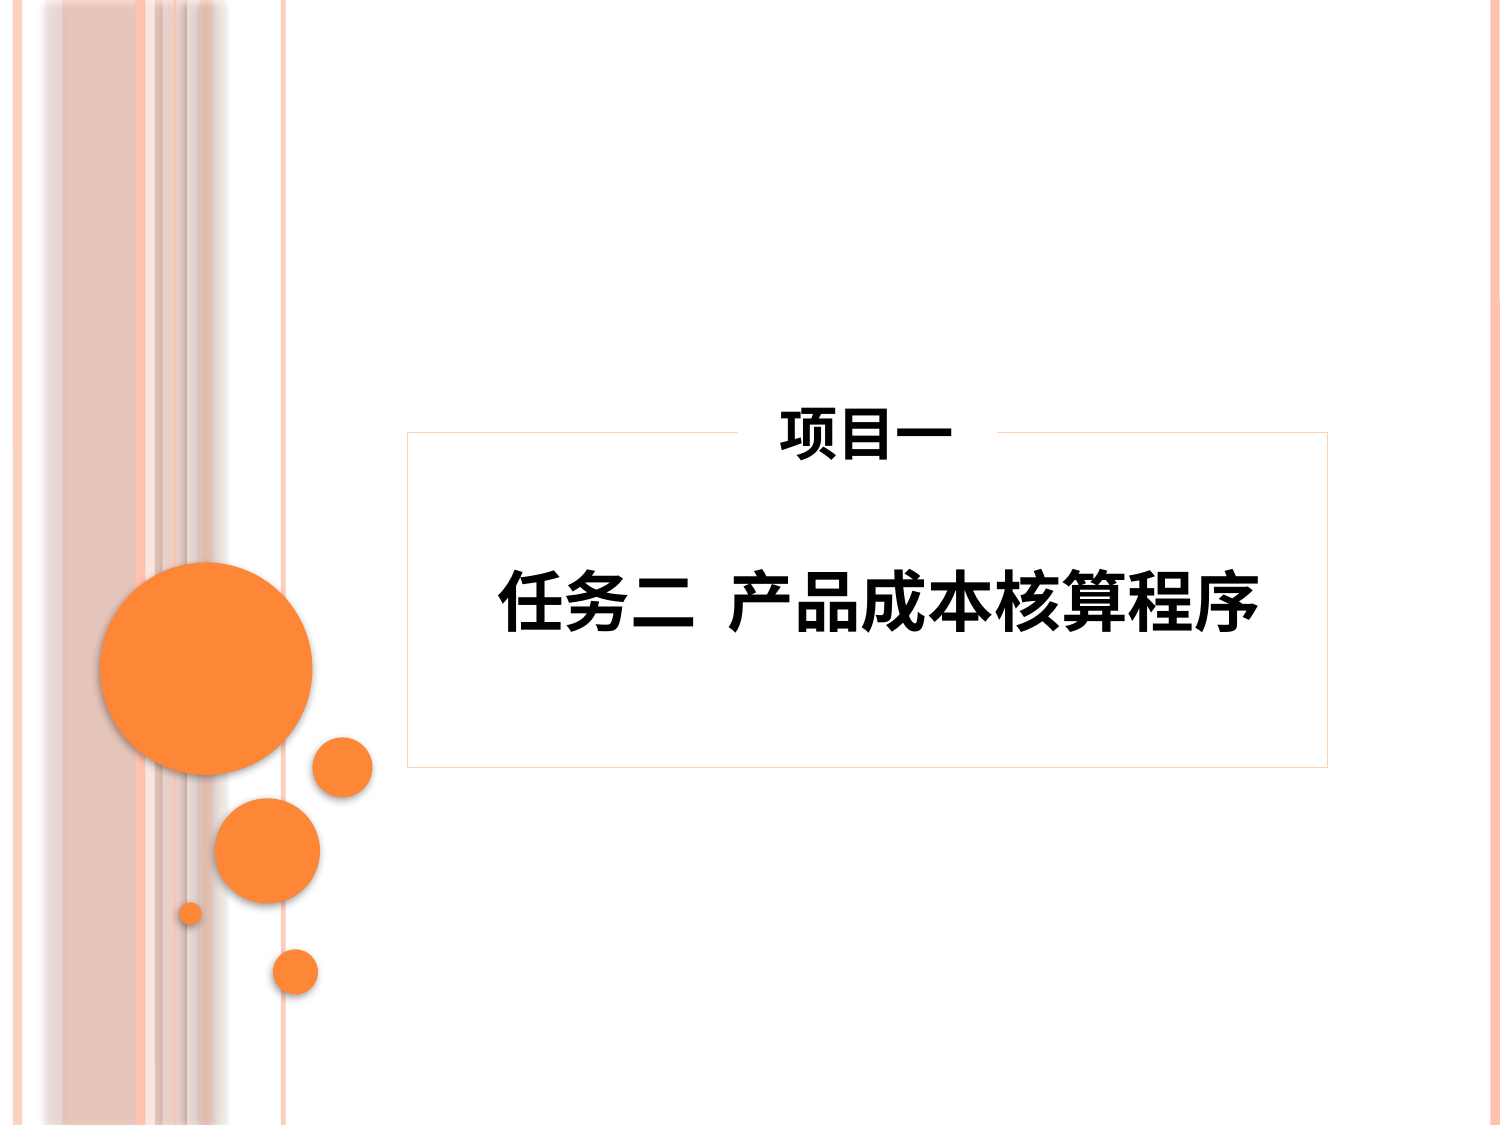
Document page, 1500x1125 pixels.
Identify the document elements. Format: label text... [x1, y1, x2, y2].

text_box 任务二 产品成本核算程序 [407, 432, 1328, 768]
text_box 项目一 [737, 389, 998, 475]
